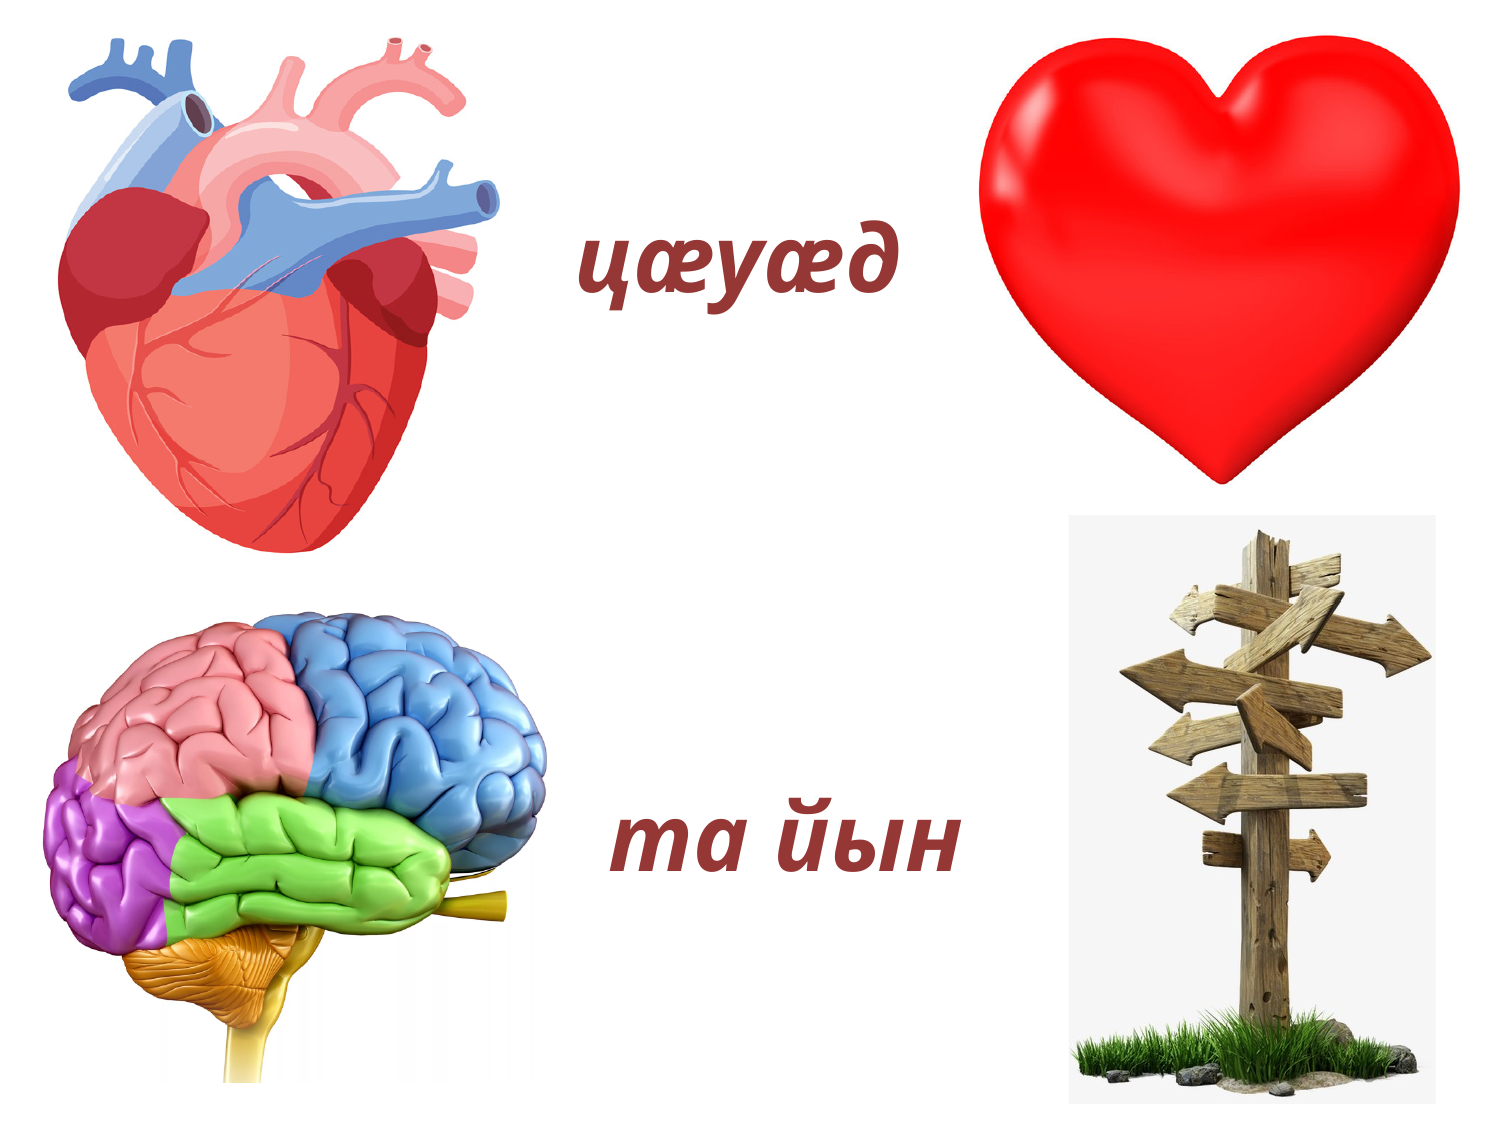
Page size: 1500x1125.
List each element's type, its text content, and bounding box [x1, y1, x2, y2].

picture [974, 30, 1462, 492]
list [52, 30, 503, 559]
title цæуæд [549, 160, 928, 349]
text_box та йын [584, 739, 988, 928]
picture [1068, 514, 1436, 1104]
picture [41, 609, 550, 1084]
